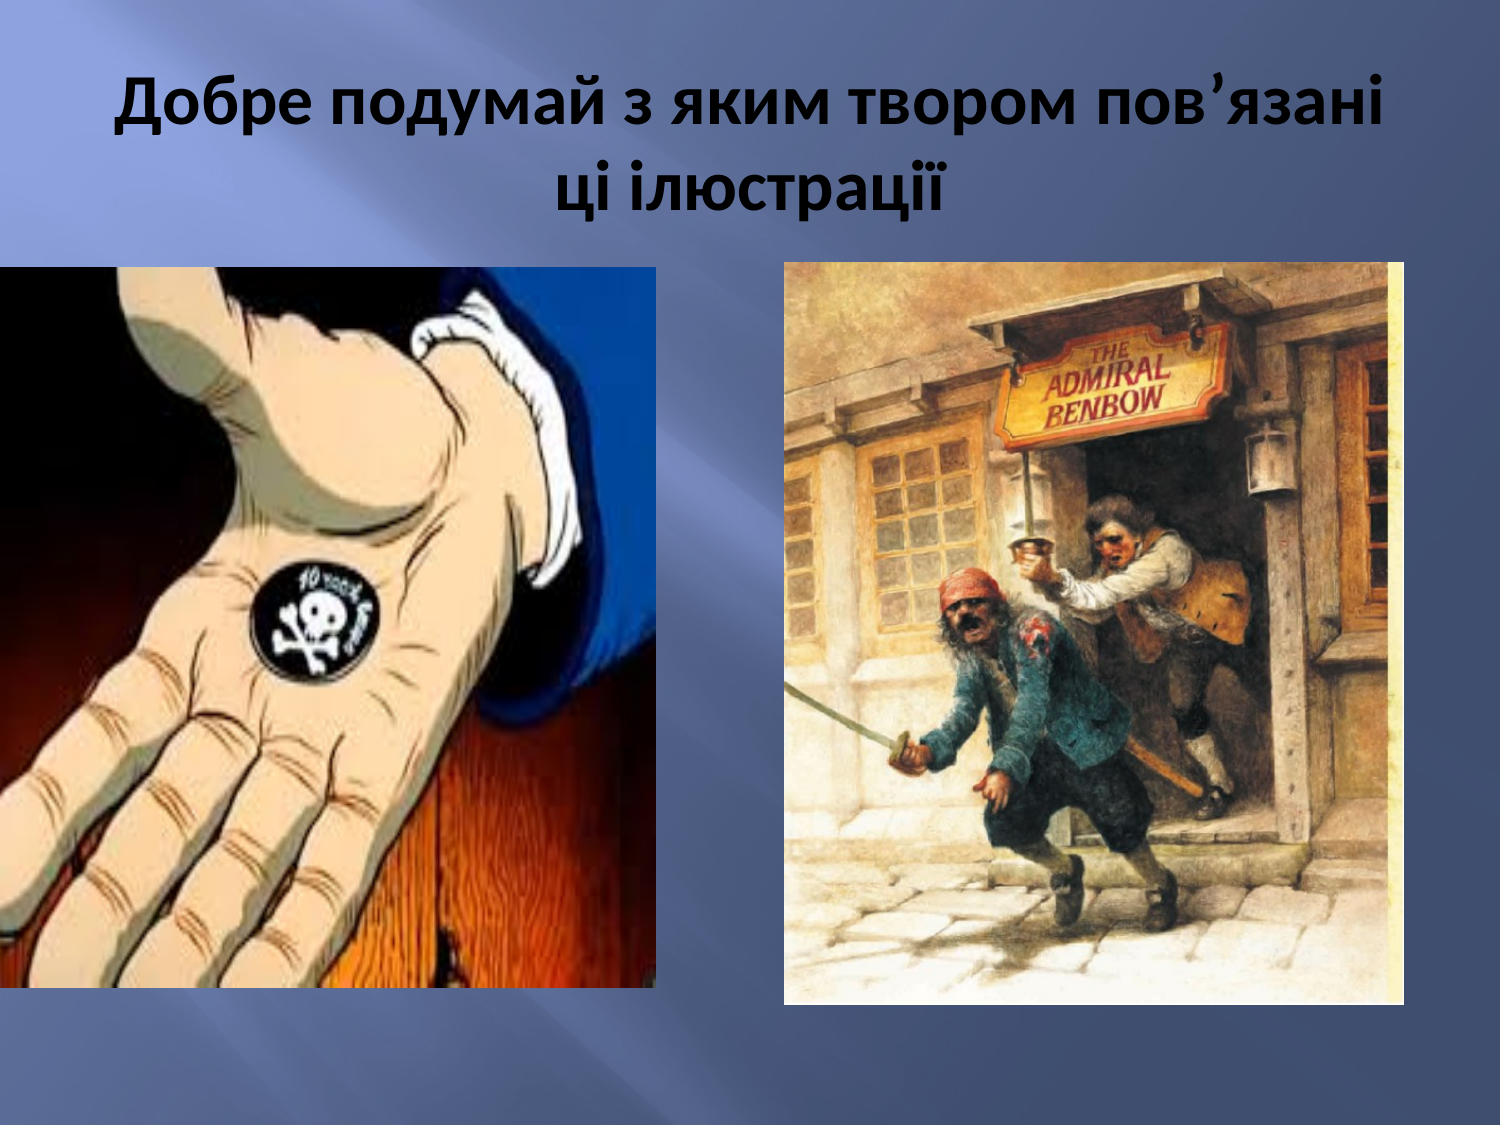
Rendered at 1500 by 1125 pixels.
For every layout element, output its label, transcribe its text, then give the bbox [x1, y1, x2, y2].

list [0, 266, 656, 988]
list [783, 262, 1404, 1006]
title Добре подумай з яким твором пов’язані ці ілюстрації [75, 45, 1425, 233]
